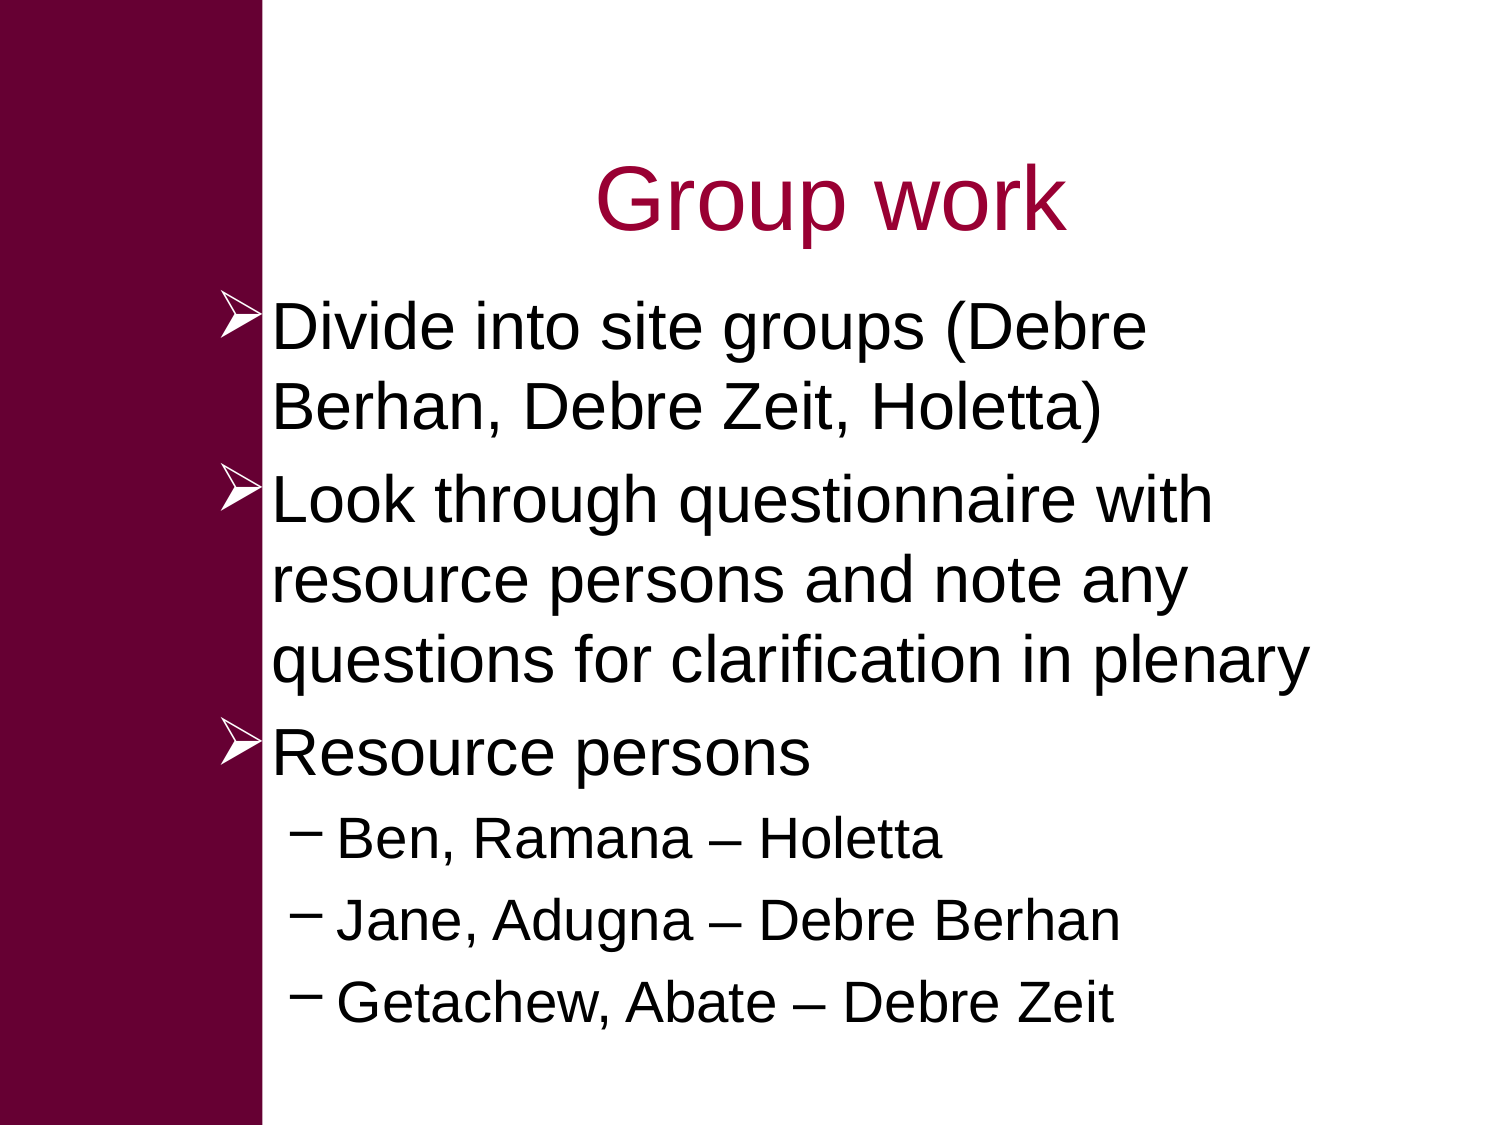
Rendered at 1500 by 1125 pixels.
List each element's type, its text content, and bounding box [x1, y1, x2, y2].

list Divide into site groups (Debre Berhan, Debre Zeit, Holetta) Look through questionnaire with resource persons and note any questions for clarification in plenary Resource persons Ben, Ramana – Holetta Jane, Adugna – Debre Berhan Getachew, Abate – Debre Zeit [199, 274, 1401, 951]
title Group work [274, 99, 1388, 274]
